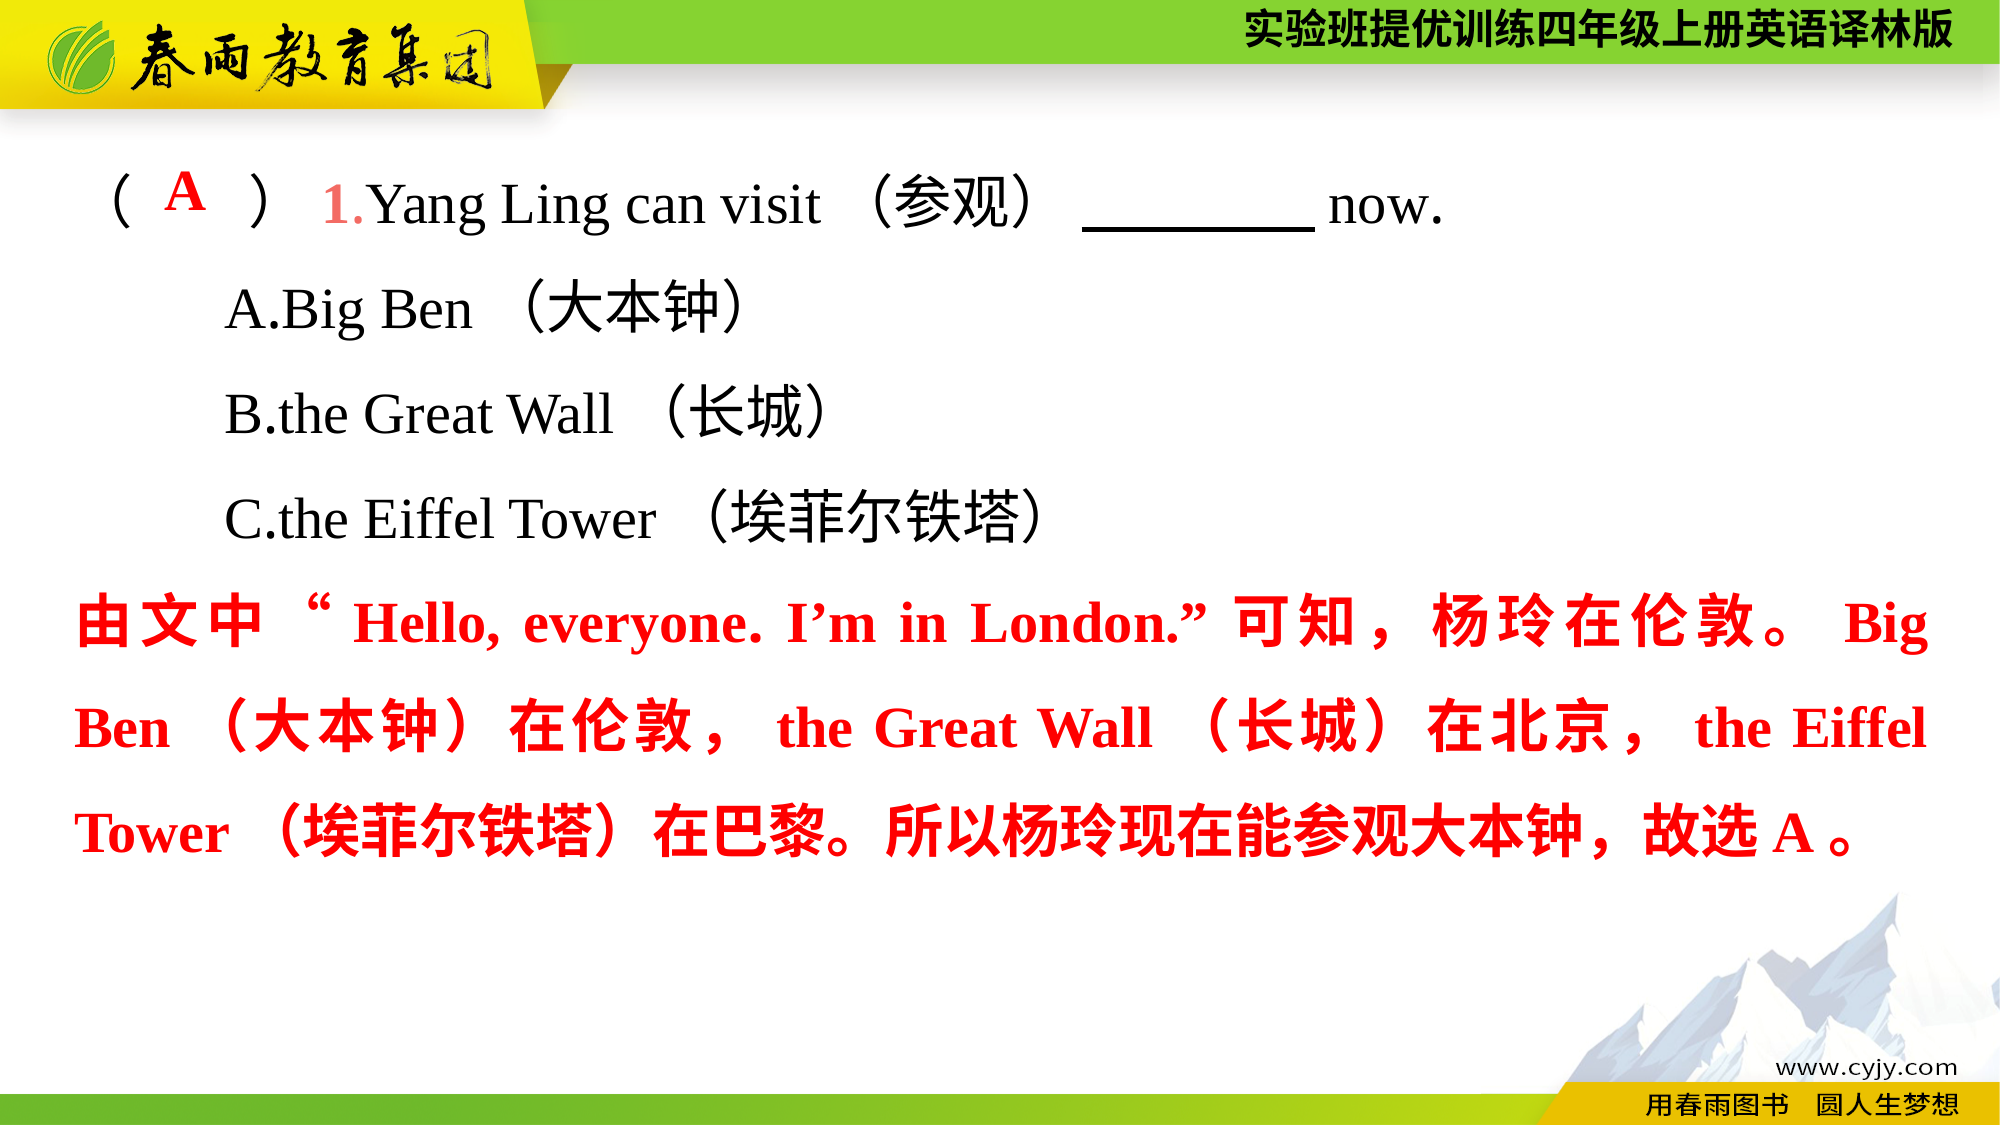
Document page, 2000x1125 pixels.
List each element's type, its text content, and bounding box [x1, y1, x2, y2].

picture [0, 0, 2000, 1125]
list （ ）1.Yang Ling can visit（参观） now. A.Big Ben（大本钟） B.the Great Wall（长城） C.the Eiffel Tower（埃菲尔铁塔） [59, 122, 1944, 541]
text_box 由文中“Hello, everyone. I’m in London.”可知，杨玲在伦敦。Big Ben（大本钟）在伦敦，the Great Wall（长城）在北京，the Eiffel Tower（埃菲尔铁塔）在巴黎。所以杨玲现在能参观大本钟，故选A。 [59, 541, 1944, 872]
text_box A [149, 144, 222, 230]
